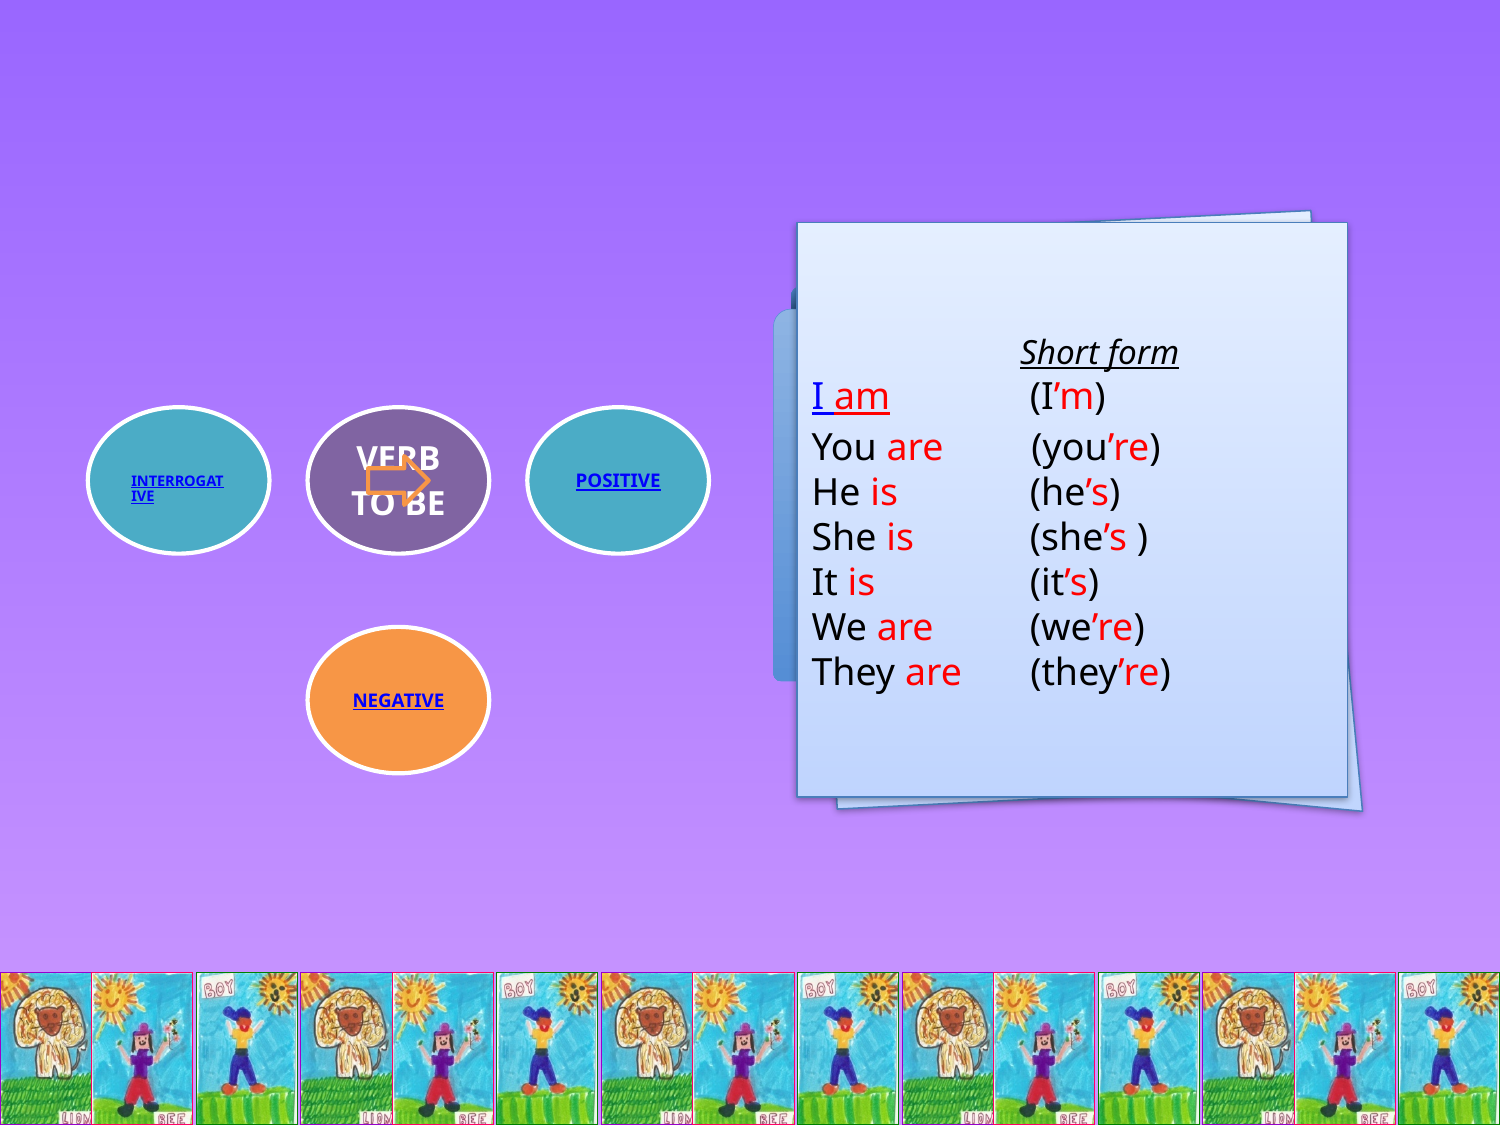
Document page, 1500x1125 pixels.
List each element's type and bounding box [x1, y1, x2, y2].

text_box [0, 972, 298, 1125]
text_box [1202, 972, 1500, 1125]
text_box [300, 972, 598, 1125]
text_box [901, 972, 1200, 1125]
text_box [34, 187, 762, 774]
text_box [601, 972, 899, 1125]
text_box [773, 222, 1385, 798]
